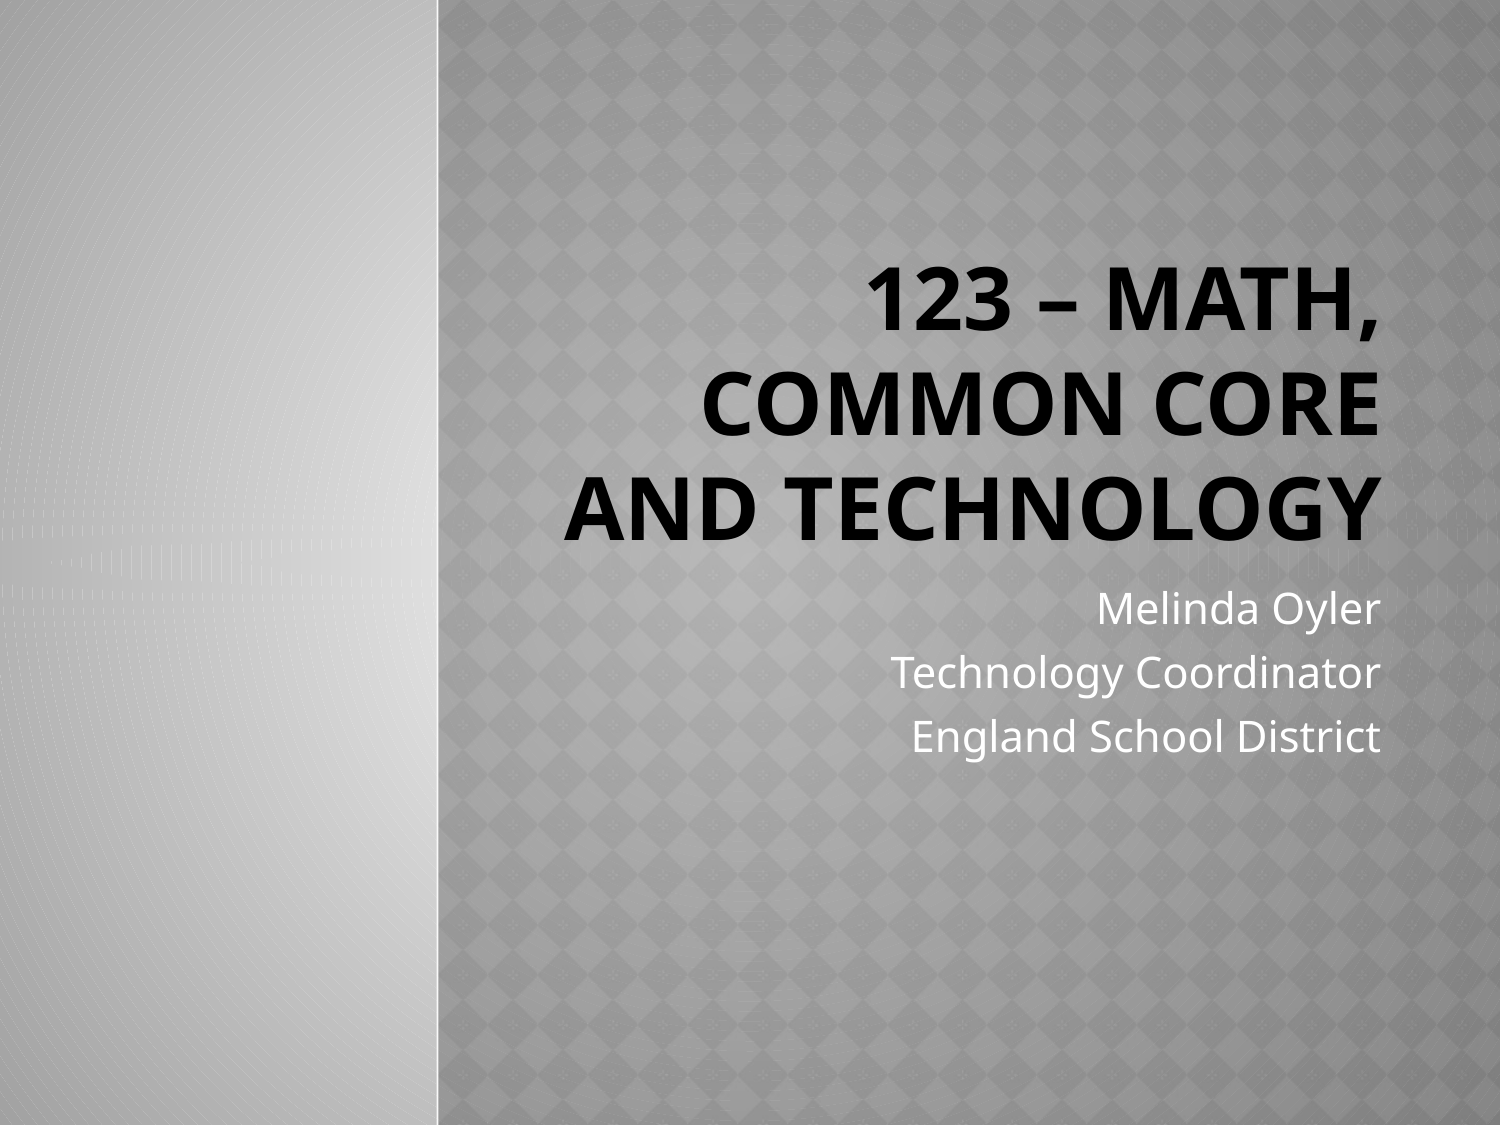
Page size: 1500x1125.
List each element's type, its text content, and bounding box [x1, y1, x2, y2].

subtitle Melinda Oyler Technology Coordinator England School District [550, 580, 1390, 762]
title 123 – Math, Common core and Technology [552, 87, 1390, 558]
